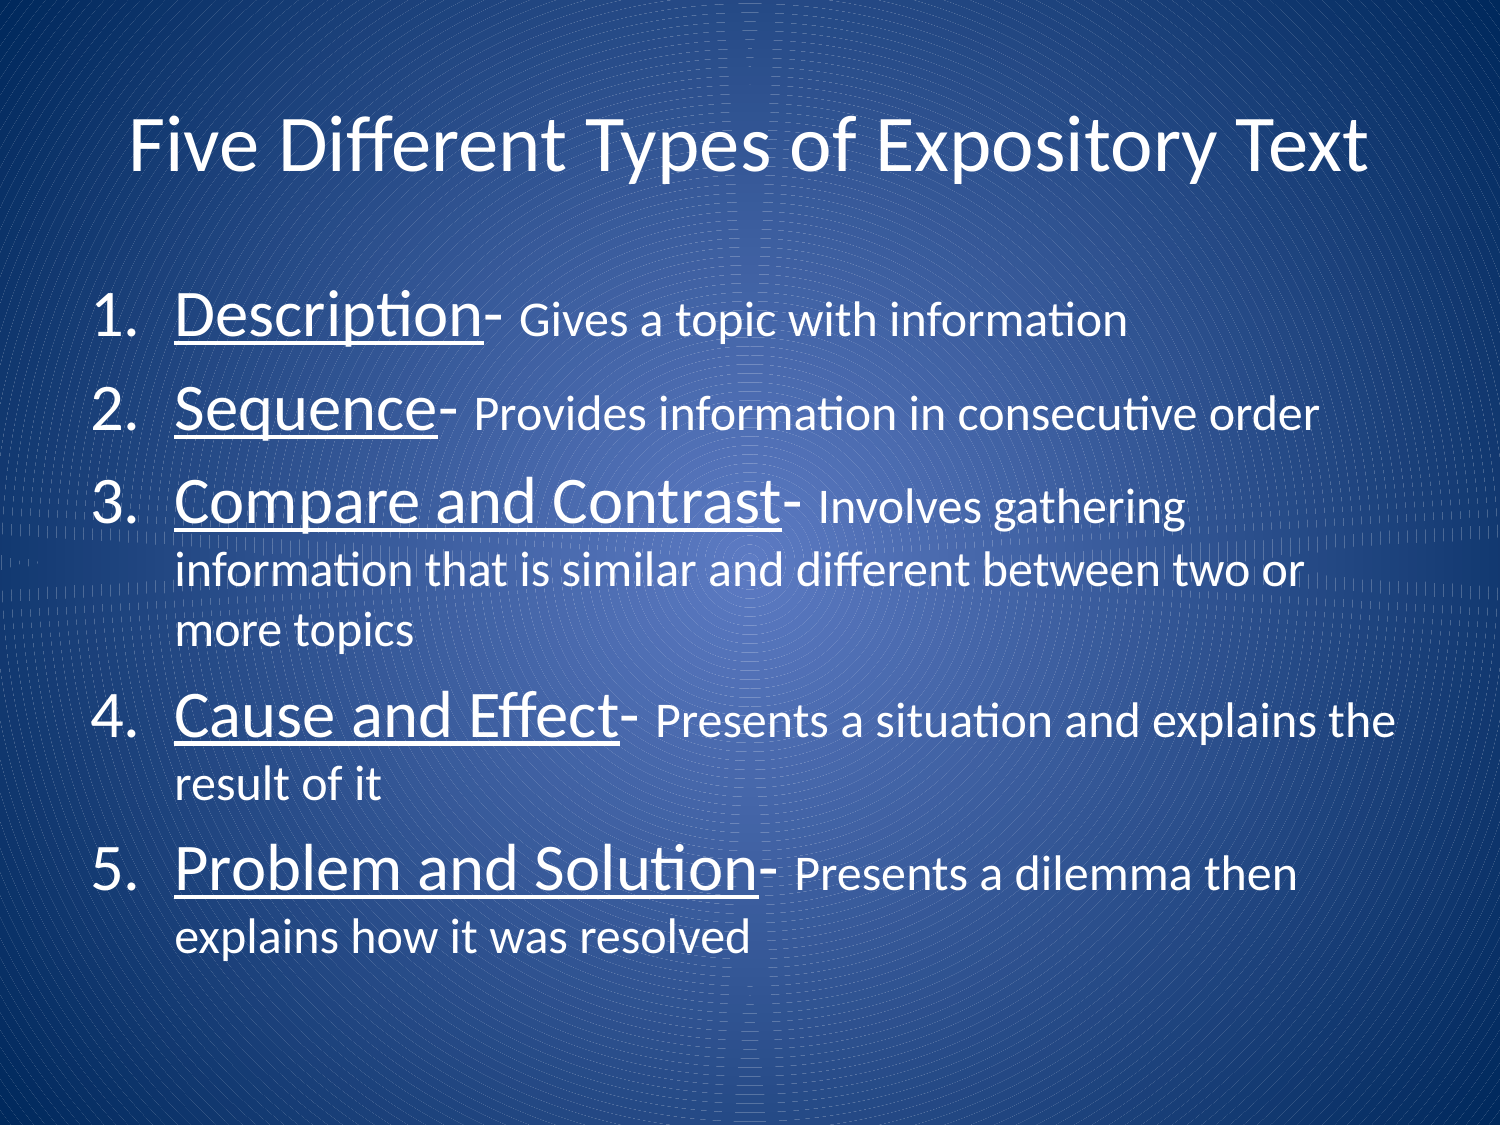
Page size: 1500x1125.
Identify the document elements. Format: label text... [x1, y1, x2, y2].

title Five Different Types of Expository Text [75, 45, 1425, 233]
list Description- Gives a topic with information Sequence- Provides information in consecutive order Compare and Contrast- Involves gathering information that is similar and different between two or more topics Cause and Effect- Presents a situation and explains the result of it Problem and Solution- Presents a dilemma then explains how it was resolved [75, 262, 1425, 1005]
